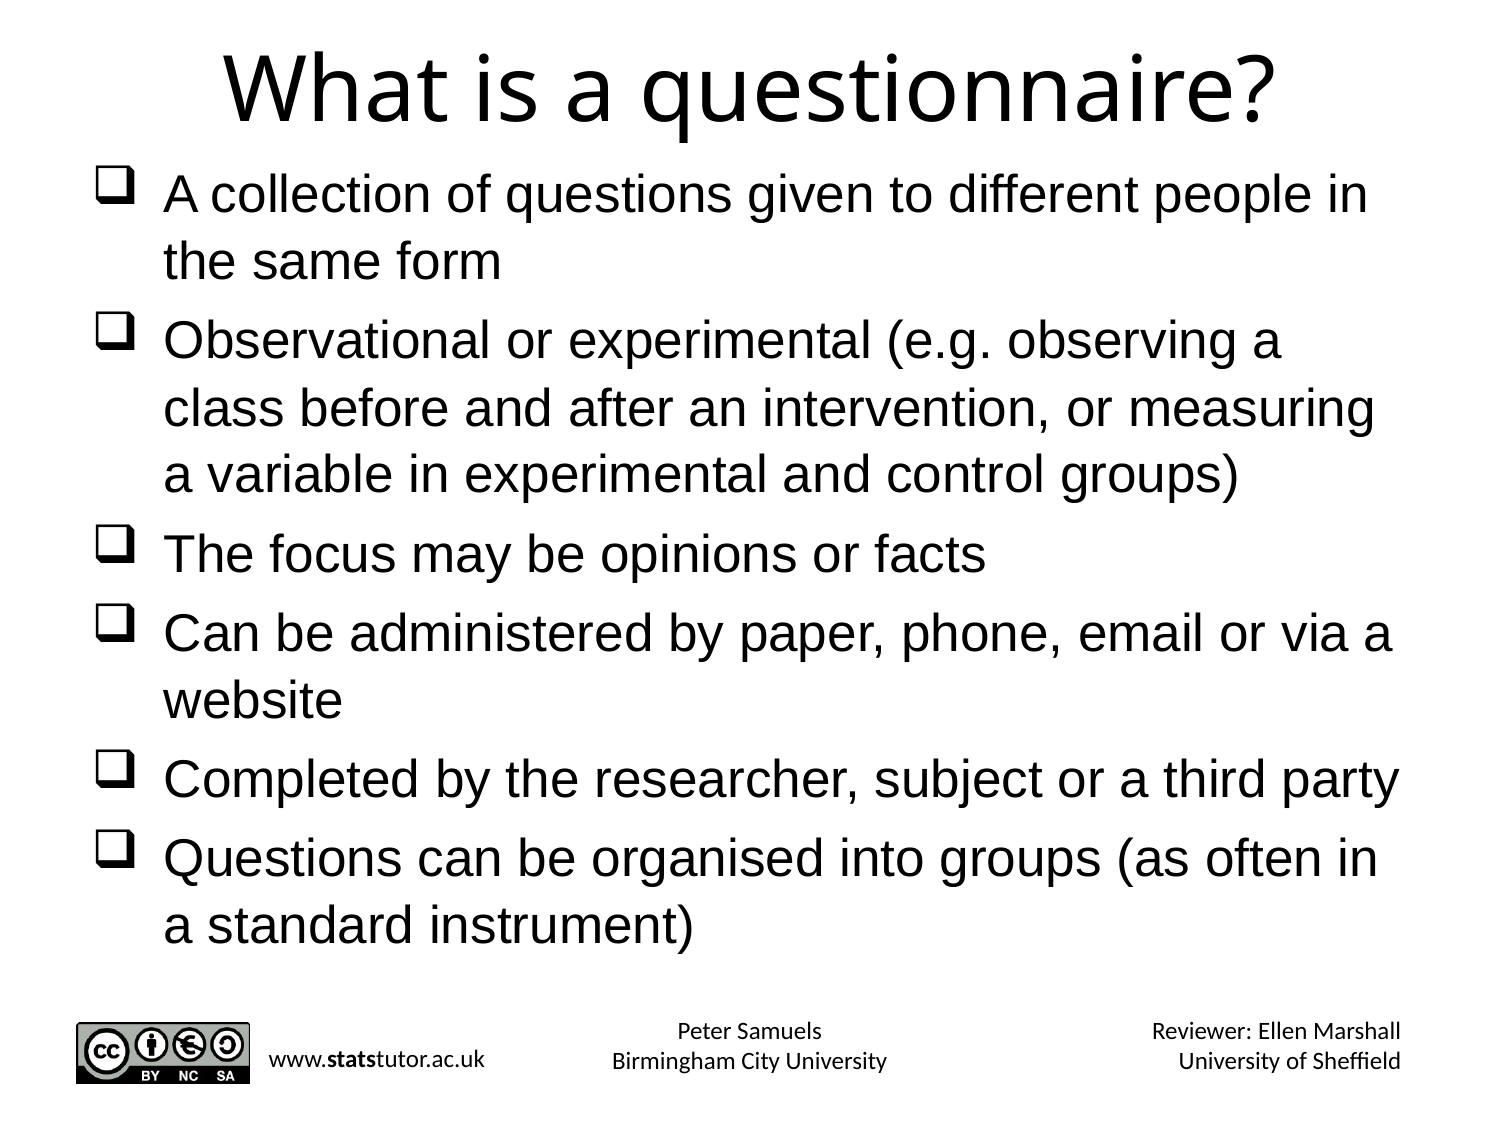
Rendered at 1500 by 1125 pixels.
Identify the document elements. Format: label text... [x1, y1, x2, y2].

text_box Peter Samuels Birmingham City University [549, 1007, 951, 1083]
title What is a questionnaire? [75, 21, 1425, 149]
text_box www.statstutor.ac.uk [254, 1035, 526, 1080]
picture [76, 1022, 251, 1084]
text_box Reviewer: Ellen Marshall University of Sheffield [1038, 1007, 1417, 1083]
list A collection of questions given to different people in the same form Observational or experimental (e.g. observing a class before and after an intervention, or measuring a variable in experimental and control groups) The focus may be opinions or facts Can be administered by paper, phone, email or via a website Completed by the researcher, subject or a third party Questions can be organised into groups (as often in a standard instrument) [76, 149, 1427, 988]
